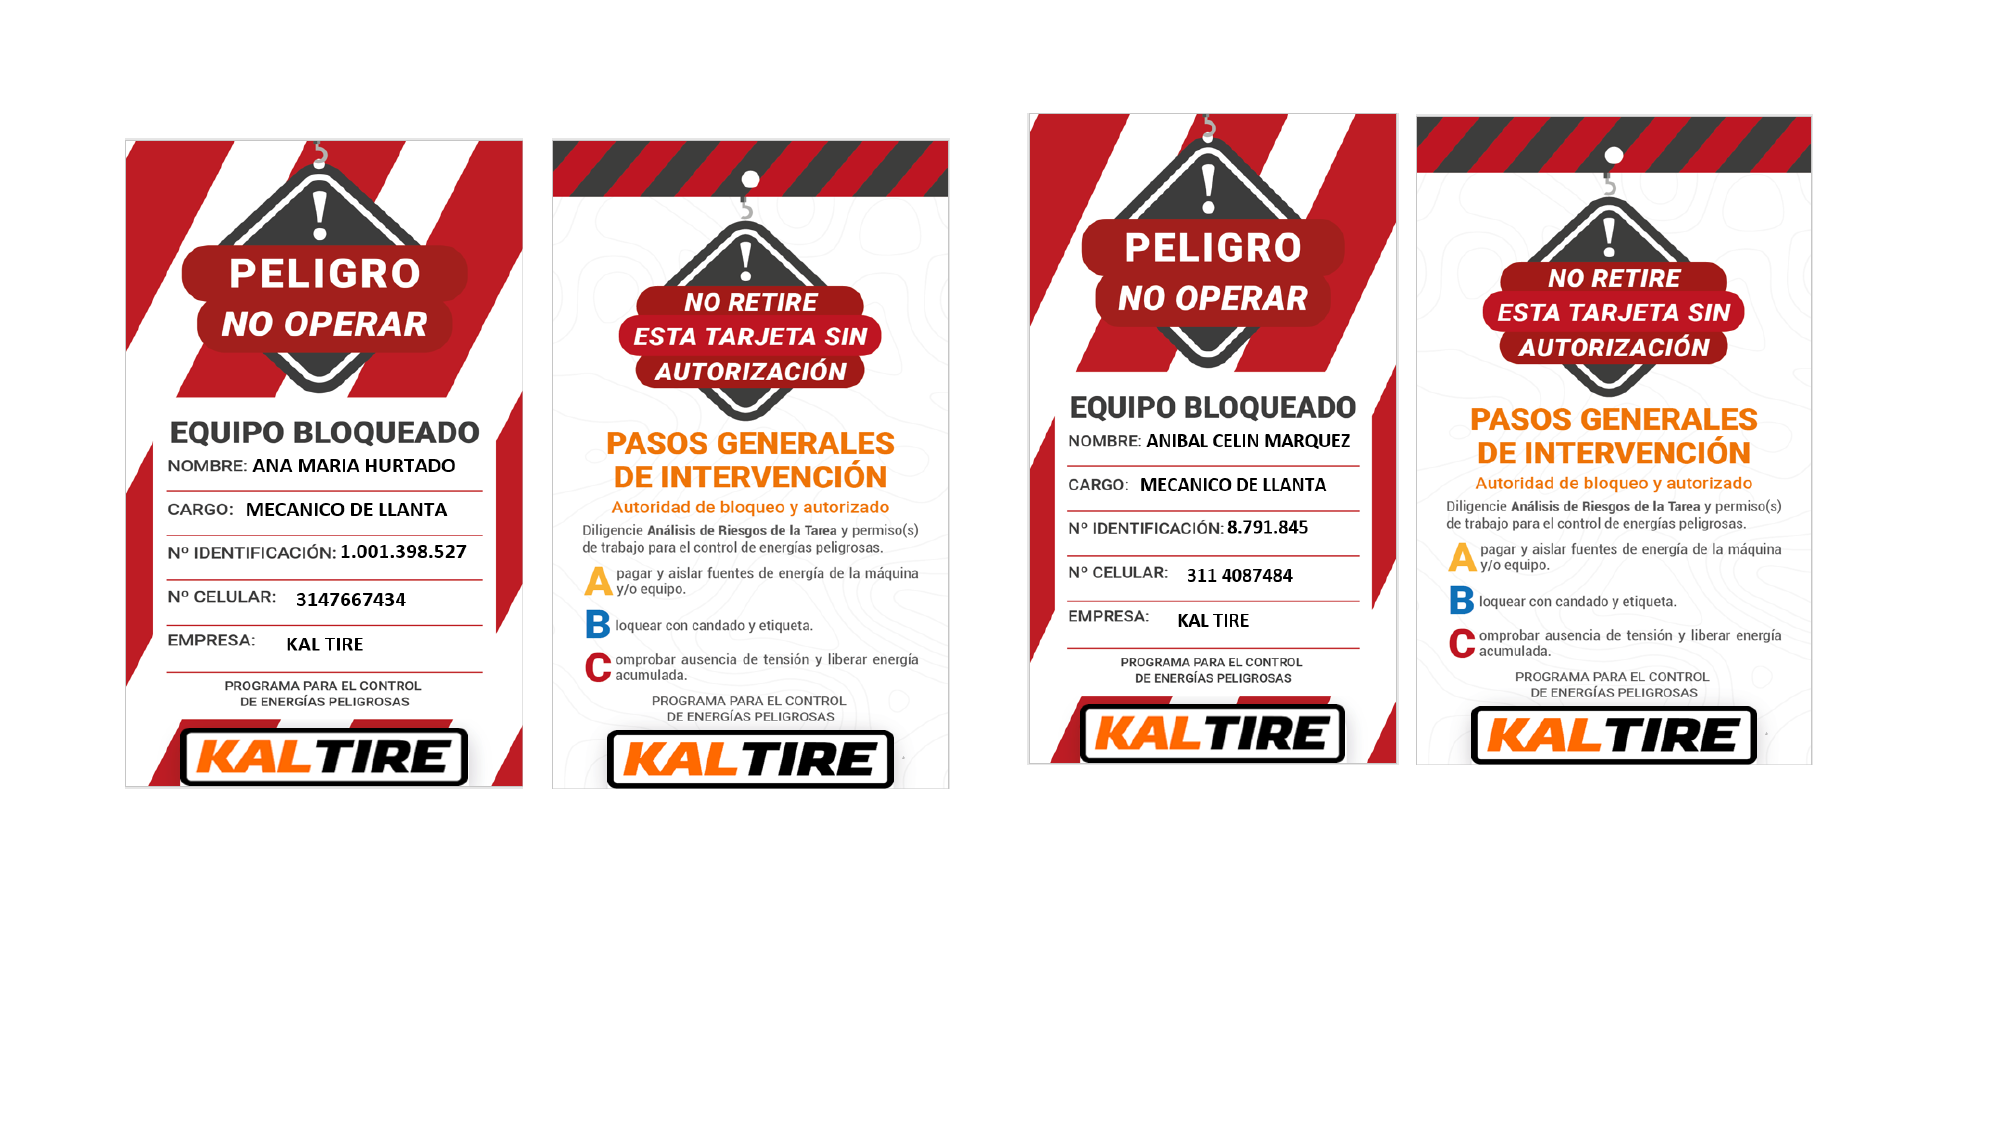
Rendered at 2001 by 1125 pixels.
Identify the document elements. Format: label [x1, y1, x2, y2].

picture [125, 138, 523, 789]
picture [1416, 114, 1813, 765]
picture [552, 138, 950, 789]
picture [1027, 113, 1399, 765]
